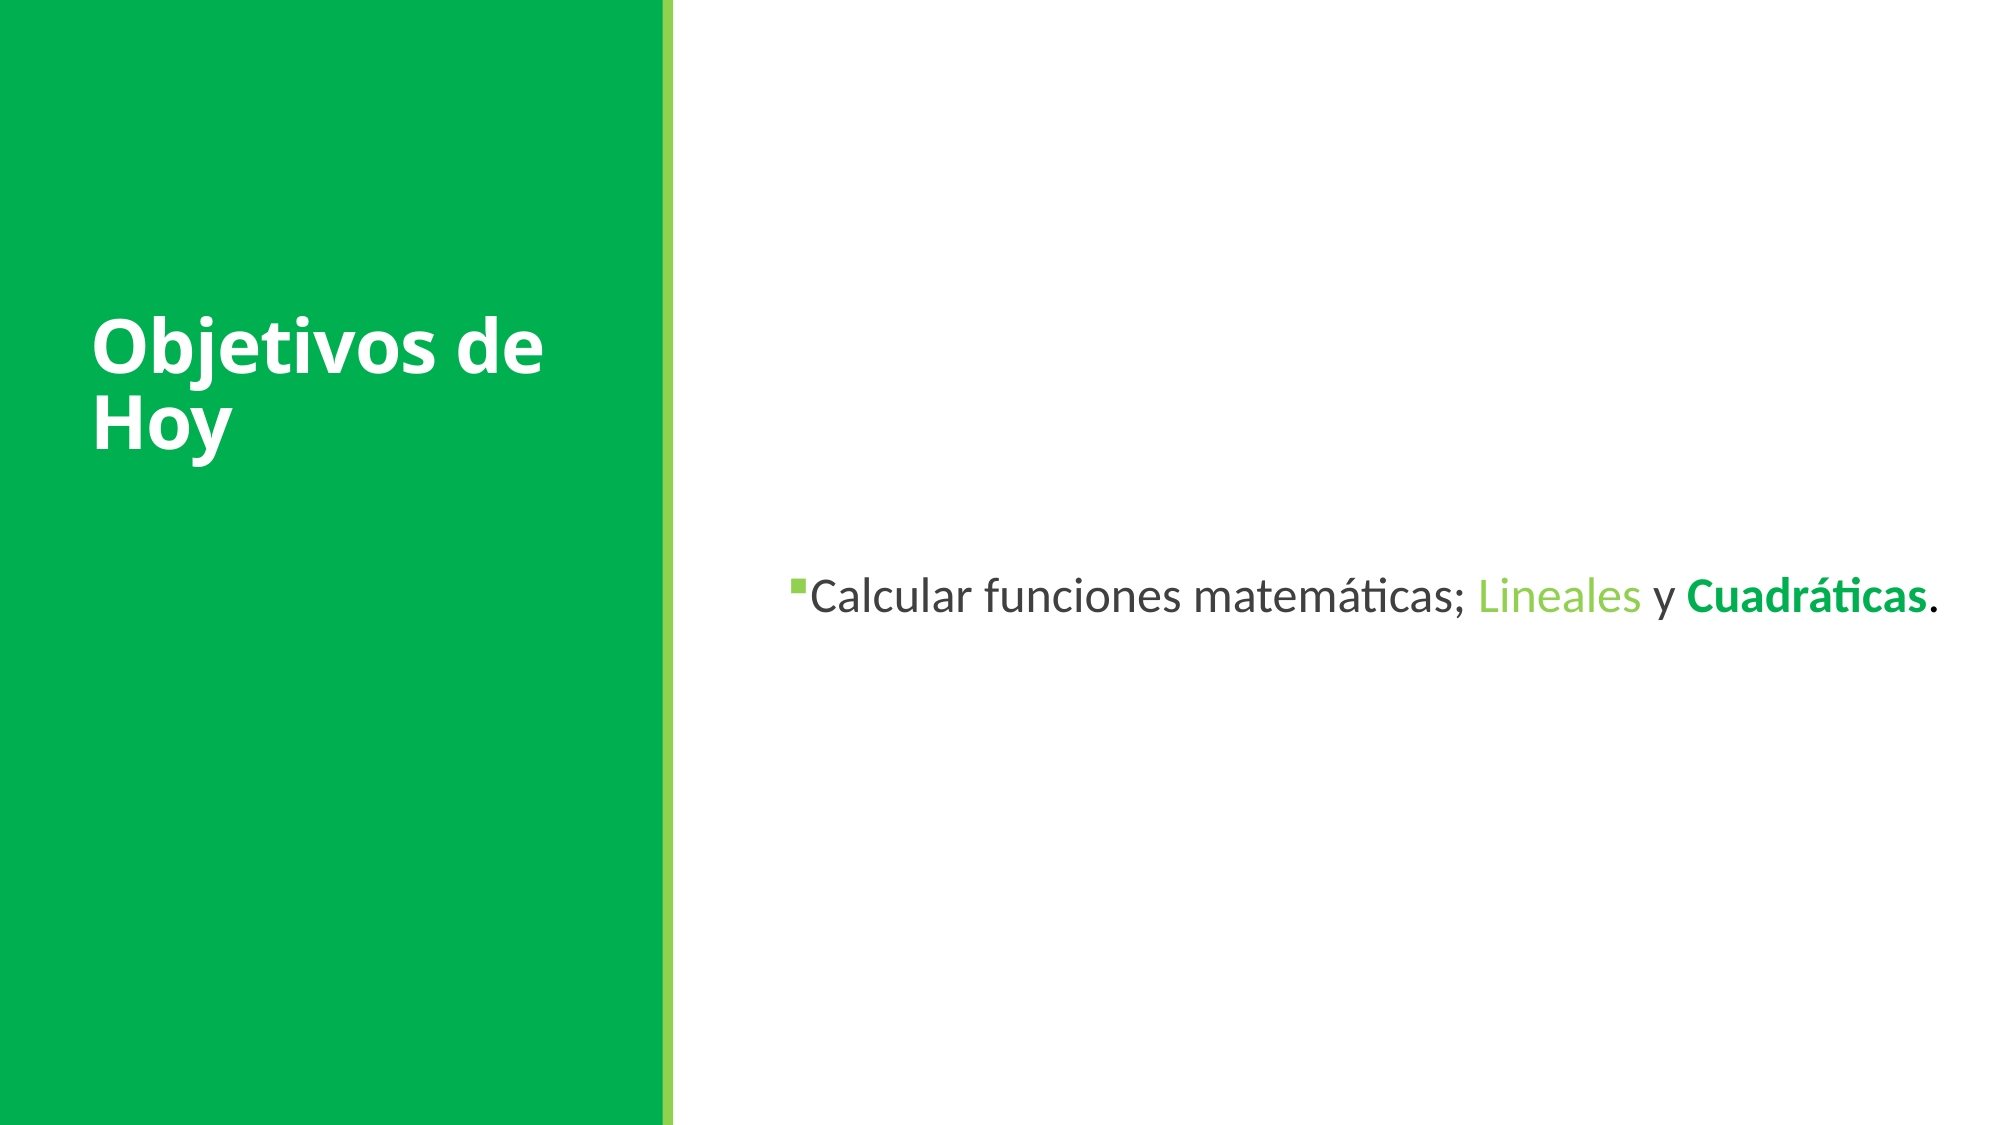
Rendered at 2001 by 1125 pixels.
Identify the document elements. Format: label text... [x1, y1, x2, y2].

title Objetivos de Hoy [75, 97, 600, 473]
list Calcular funciones matemáticas; Lineales y Cuadráticas. [787, 120, 1943, 983]
